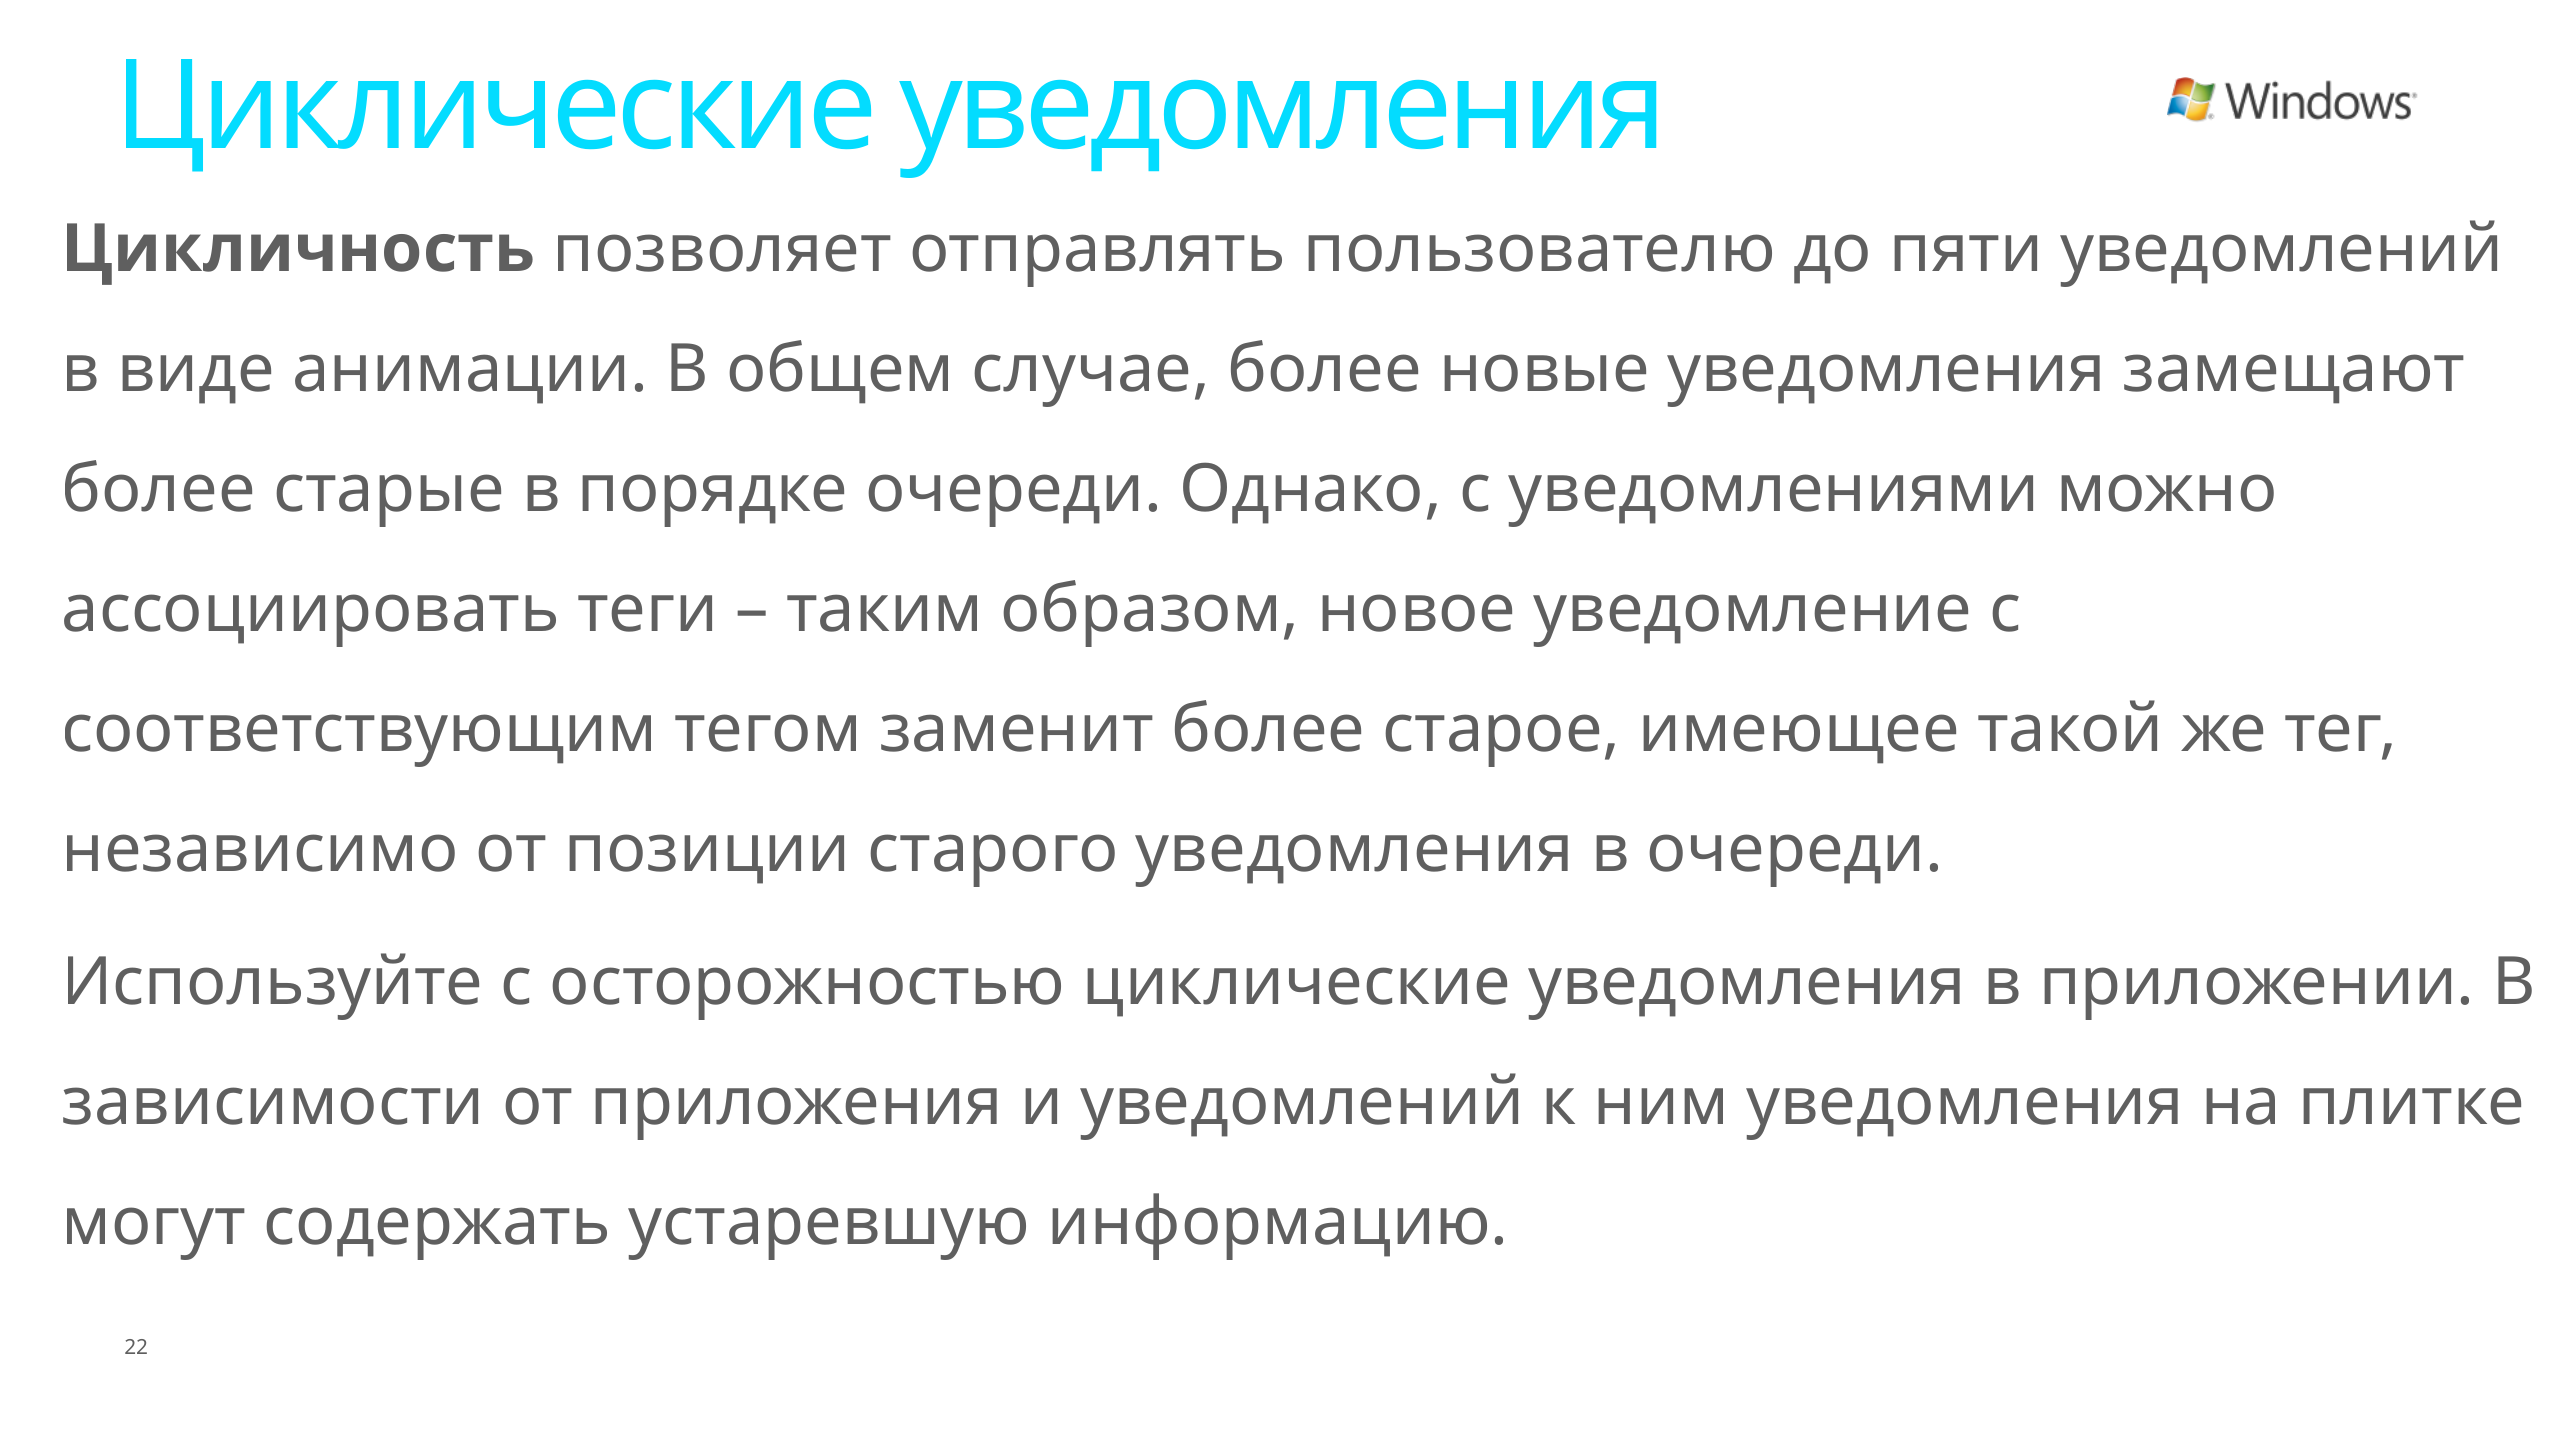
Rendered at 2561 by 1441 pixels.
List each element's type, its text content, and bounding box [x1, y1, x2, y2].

title Циклические уведомления [113, 0, 2456, 164]
list Цикличность позволяет отправлять пользователю до пяти уведомлений в виде анимации. В общем случае, более новые уведомления замещают более старые в порядке очереди. Однако, с уведомлениями можно ассоциировать теги – таким образом, новое уведомление с соответствующим тегом заменит более старое, имеющее такой же тег, независимо от позиции старого уведомления в очереди. Используйте с осторожностью циклические уведомления в приложении. В зависимости от приложения и уведомлений к ним уведомления на плитке могут содержать устаревшую информацию. [61, 164, 2561, 1409]
